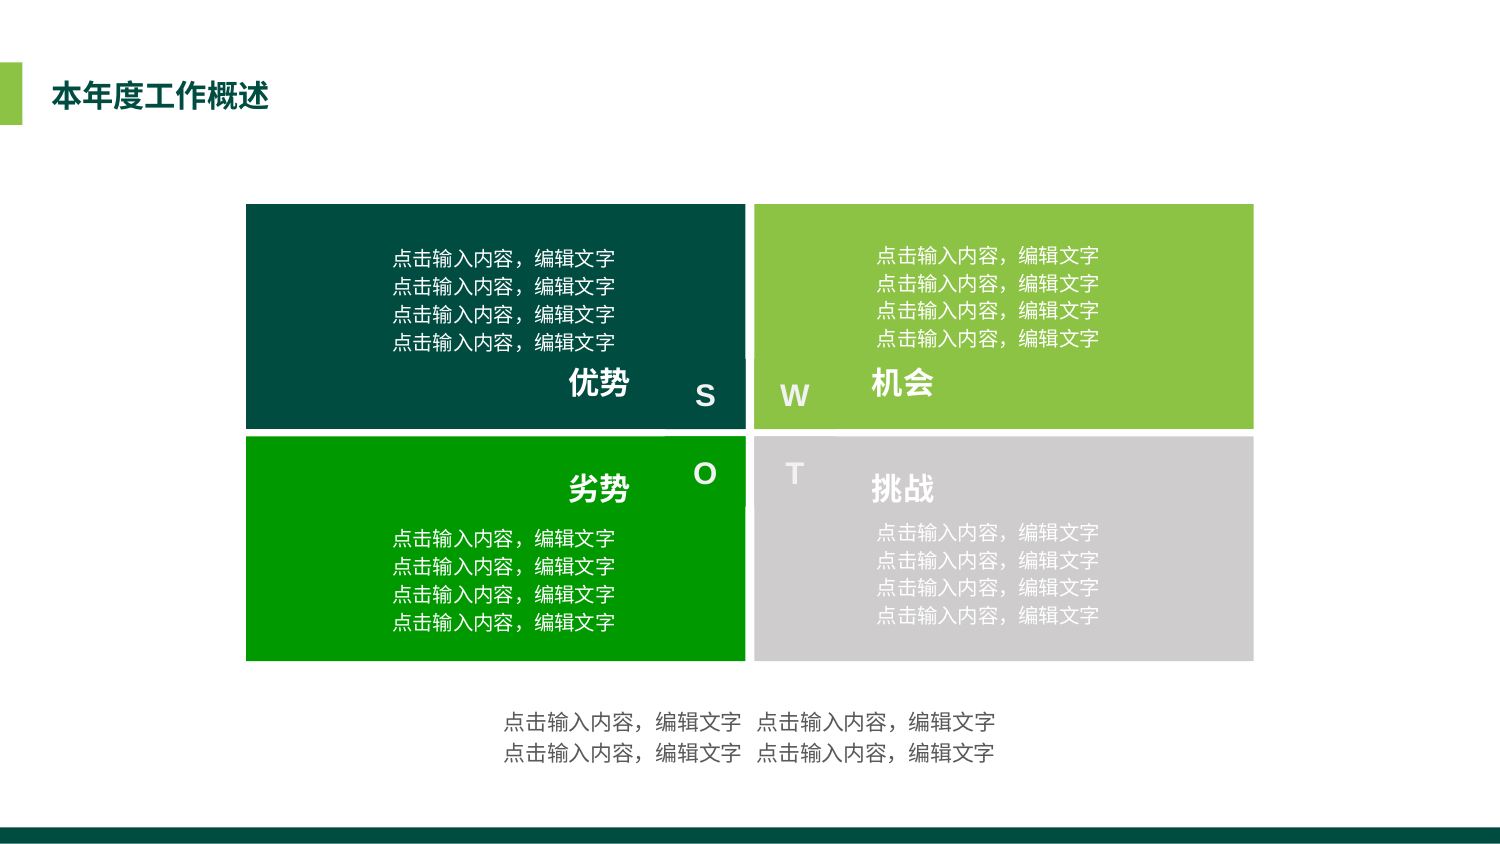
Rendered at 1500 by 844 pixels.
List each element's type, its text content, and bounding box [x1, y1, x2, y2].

text_box 点击输入内容，编辑文字 点击输入内容，编辑文字 点击输入内容，编辑文字 点击输入内容，编辑文字 [381, 517, 844, 668]
text_box [836, 384, 1255, 430]
text_box [753, 203, 1255, 237]
text_box 机会 [860, 357, 963, 407]
text_box [245, 203, 746, 430]
text_box 优势 [540, 388, 643, 407]
text_box 本年度工作概述 [36, 69, 367, 122]
text_box [0, 61, 23, 126]
text_box W [753, 388, 836, 430]
text_box 挑战 [860, 463, 963, 513]
text_box [753, 435, 1255, 662]
text_box O [664, 435, 747, 508]
text_box 点击输入内容，编辑文字 点击输入内容，编辑文字 点击输入内容，编辑文字 点击输入内容，编辑文字 [127, 697, 1373, 772]
text_box [0, 826, 1500, 844]
text_box S [664, 388, 747, 430]
text_box T [753, 435, 836, 508]
text_box [245, 435, 746, 662]
text_box 点击输入内容，编辑文字 点击输入内容，编辑文字 点击输入内容，编辑文字 点击输入内容，编辑文字 [865, 233, 1317, 384]
text_box 点击输入内容，编辑文字 点击输入内容，编辑文字 点击输入内容，编辑文字 点击输入内容，编辑文字 [865, 511, 1317, 661]
text_box 点击输入内容，编辑文字 点击输入内容，编辑文字 点击输入内容，编辑文字 点击输入内容，编辑文字 [381, 237, 865, 388]
text_box 劣势 [540, 463, 643, 513]
